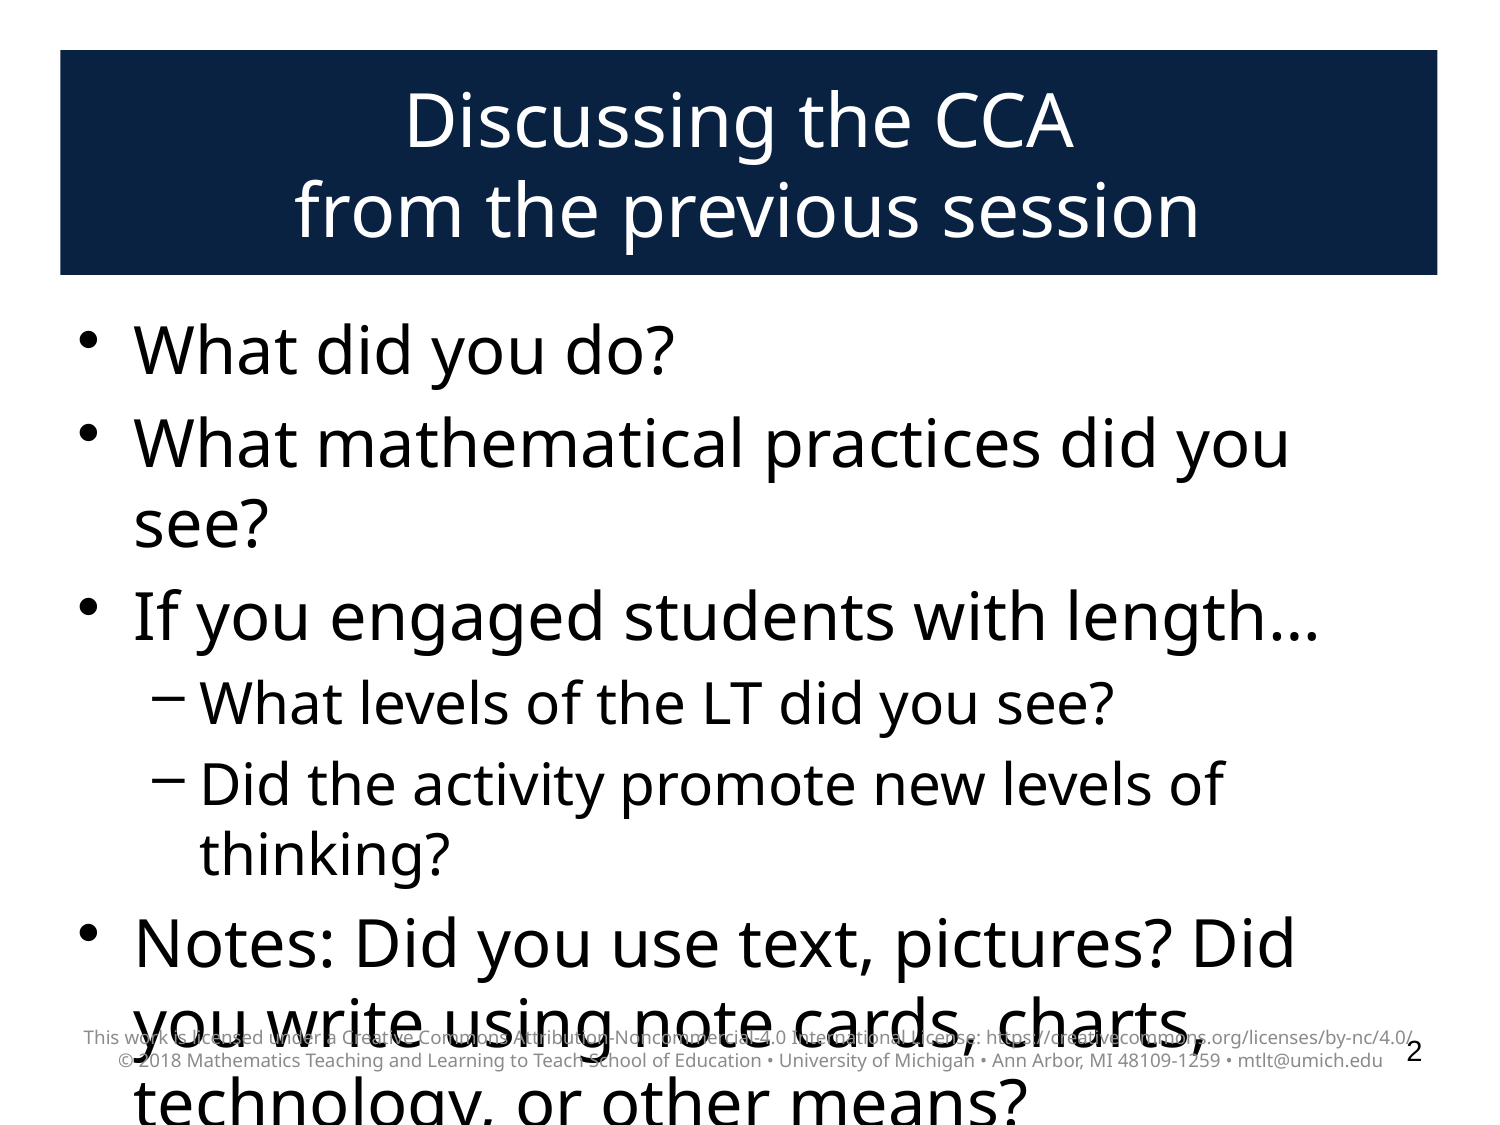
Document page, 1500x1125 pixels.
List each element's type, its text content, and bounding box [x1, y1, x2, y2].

footer This work is licensed under a Creative Commons Attribution-Noncommercial-4.0 International License: https://creativecommons.org/licenses/by-nc/4.0/ © 2018 Mathematics Teaching and Learning to Teach School of Education • University of Michigan • Ann Arbor, MI 48109-1259 • mtlt@umich.edu [62, 1009, 1438, 1088]
list What did you do? What mathematical practices did you see? If you engaged students with length… What levels of the LT did you see? Did the activity promote new levels of thinking? Notes: Did you use text, pictures? Did you write using note cards, charts, technology, or other means? [62, 299, 1438, 1005]
slide_number 2 [1337, 1024, 1438, 1088]
title Discussing the CCA from the previous session [60, 50, 1438, 275]
